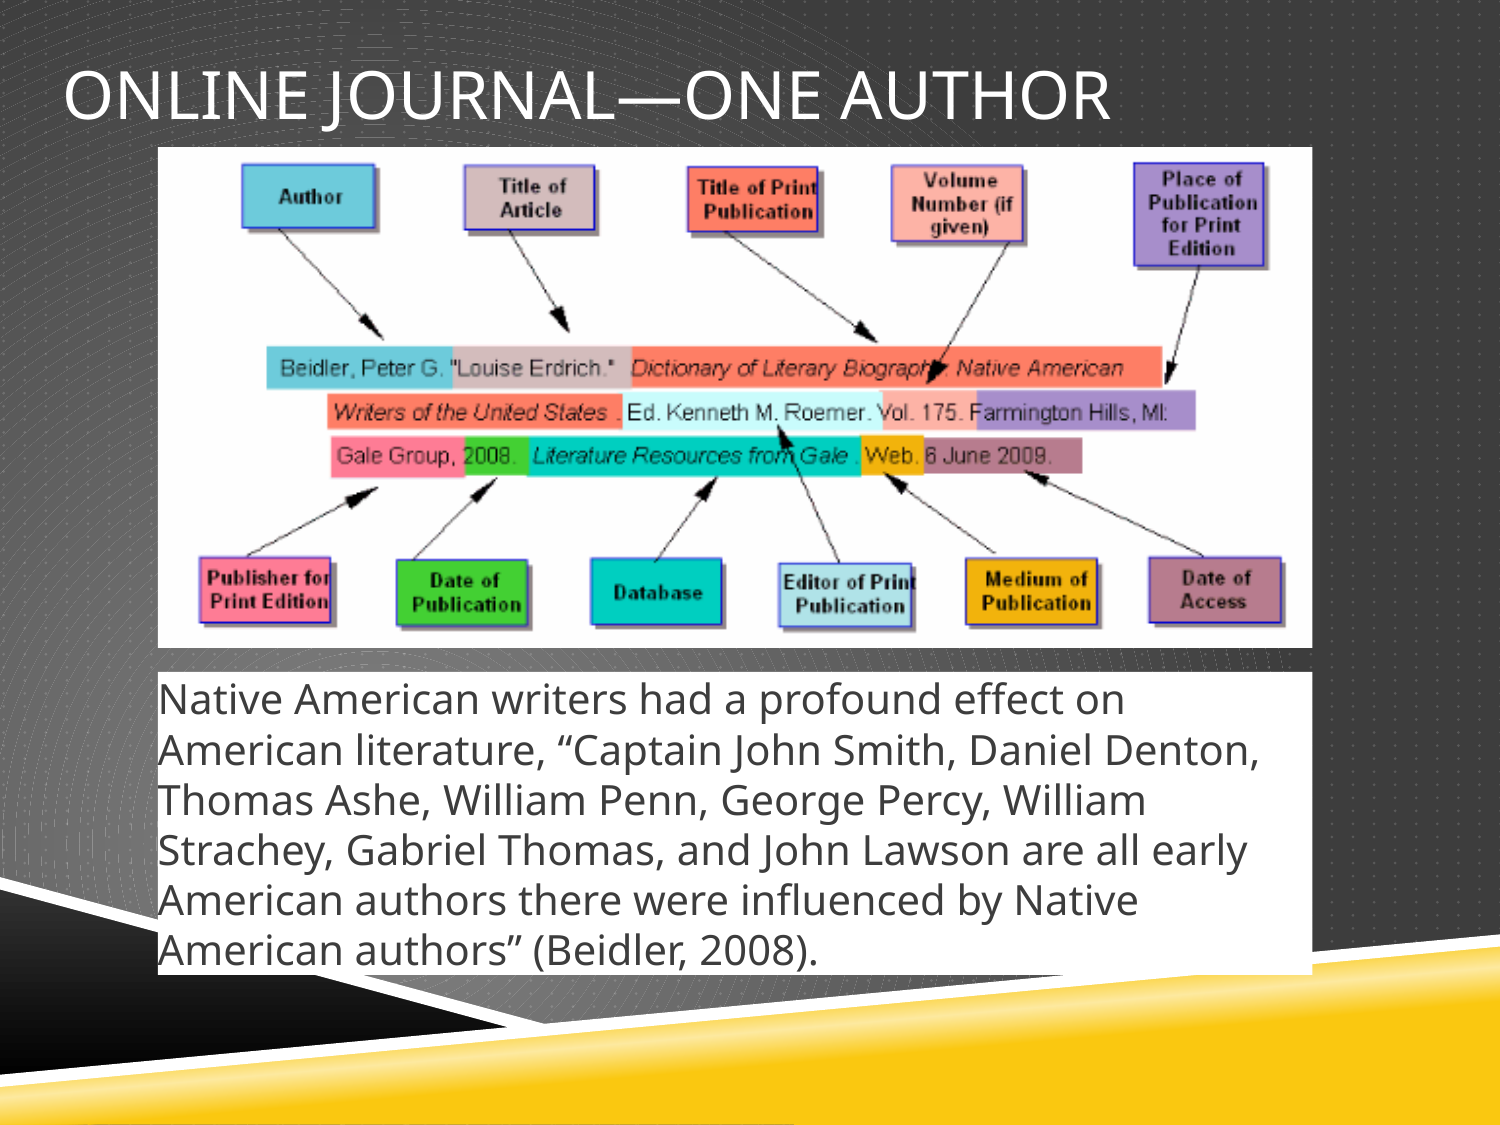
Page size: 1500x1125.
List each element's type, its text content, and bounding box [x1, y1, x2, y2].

text_box Online Journal—one author [62, 37, 1438, 148]
text_box Native American writers had a profound effect on American literature, “Captain John Smith, Daniel Denton, Thomas Ashe, William Penn, George Percy, William Strachey, Gabriel Thomas, and John Lawson are all early American authors there were influenced by Native American authors” (Beidler, 2008). [157, 671, 1313, 975]
picture [157, 147, 1313, 648]
